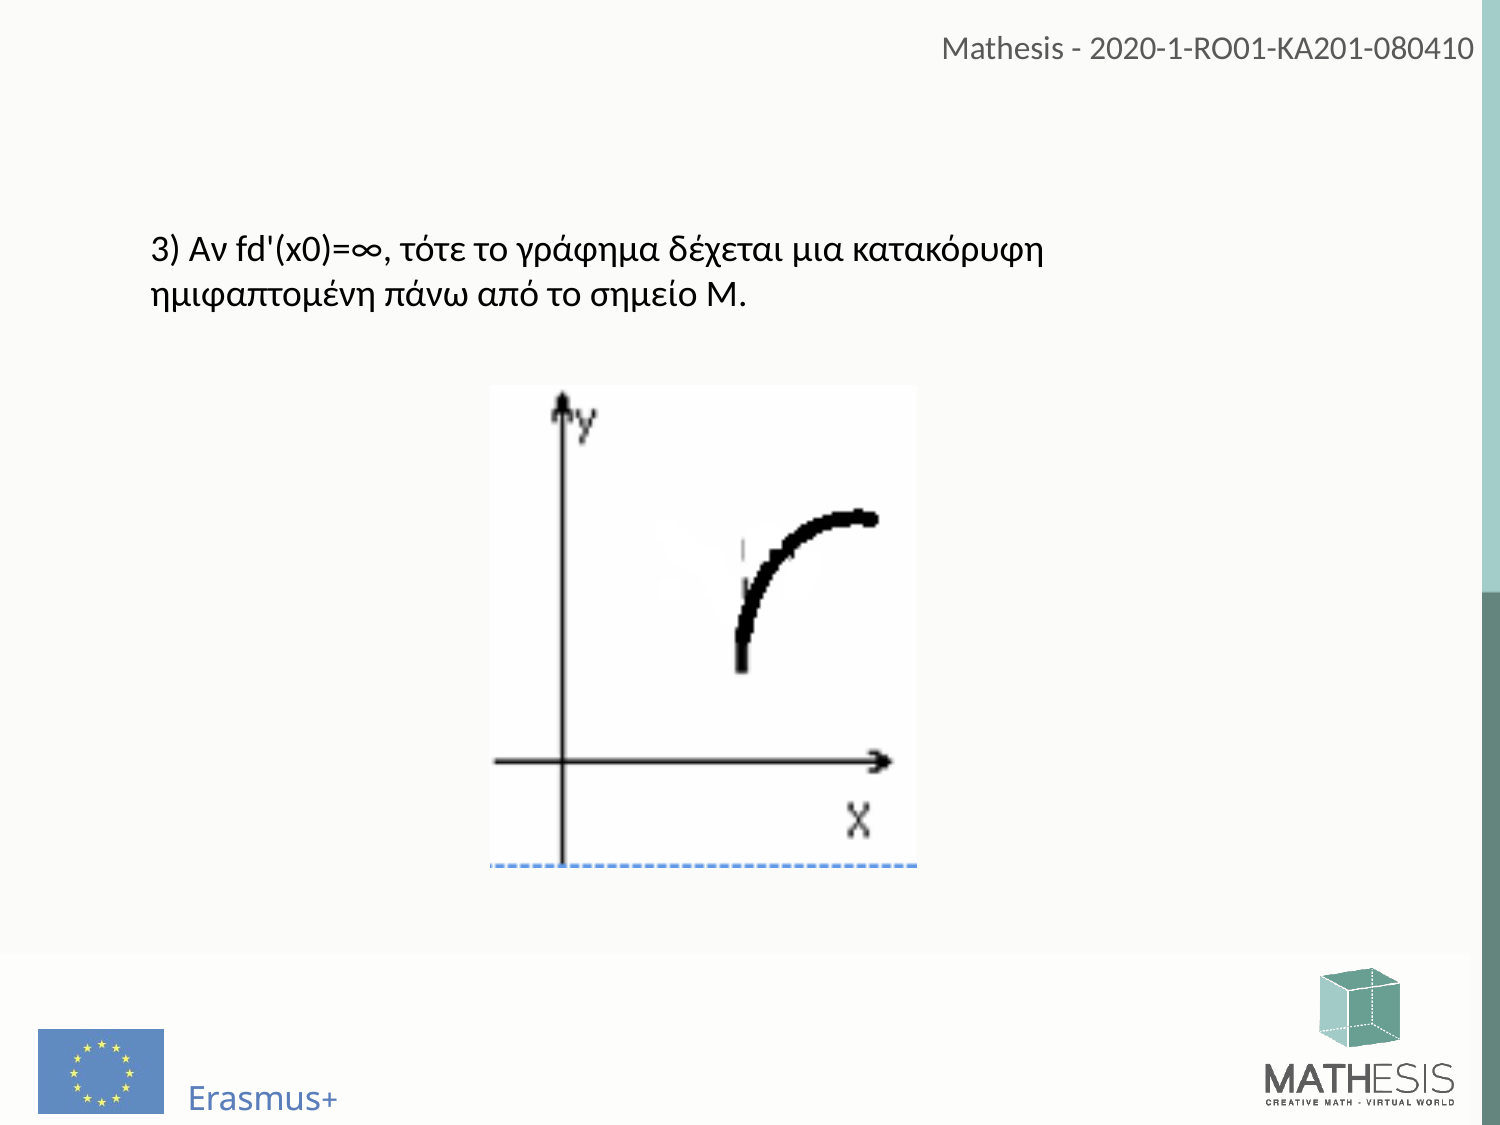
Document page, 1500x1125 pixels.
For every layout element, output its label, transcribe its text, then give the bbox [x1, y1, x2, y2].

text_box 3) Αν fd'(x0)=∞, τότε το γράφημα δέχεται μια κατακόρυφη ημιφαπτομένη πάνω από το σημείο Μ. [135, 216, 1223, 367]
picture [489, 385, 917, 868]
